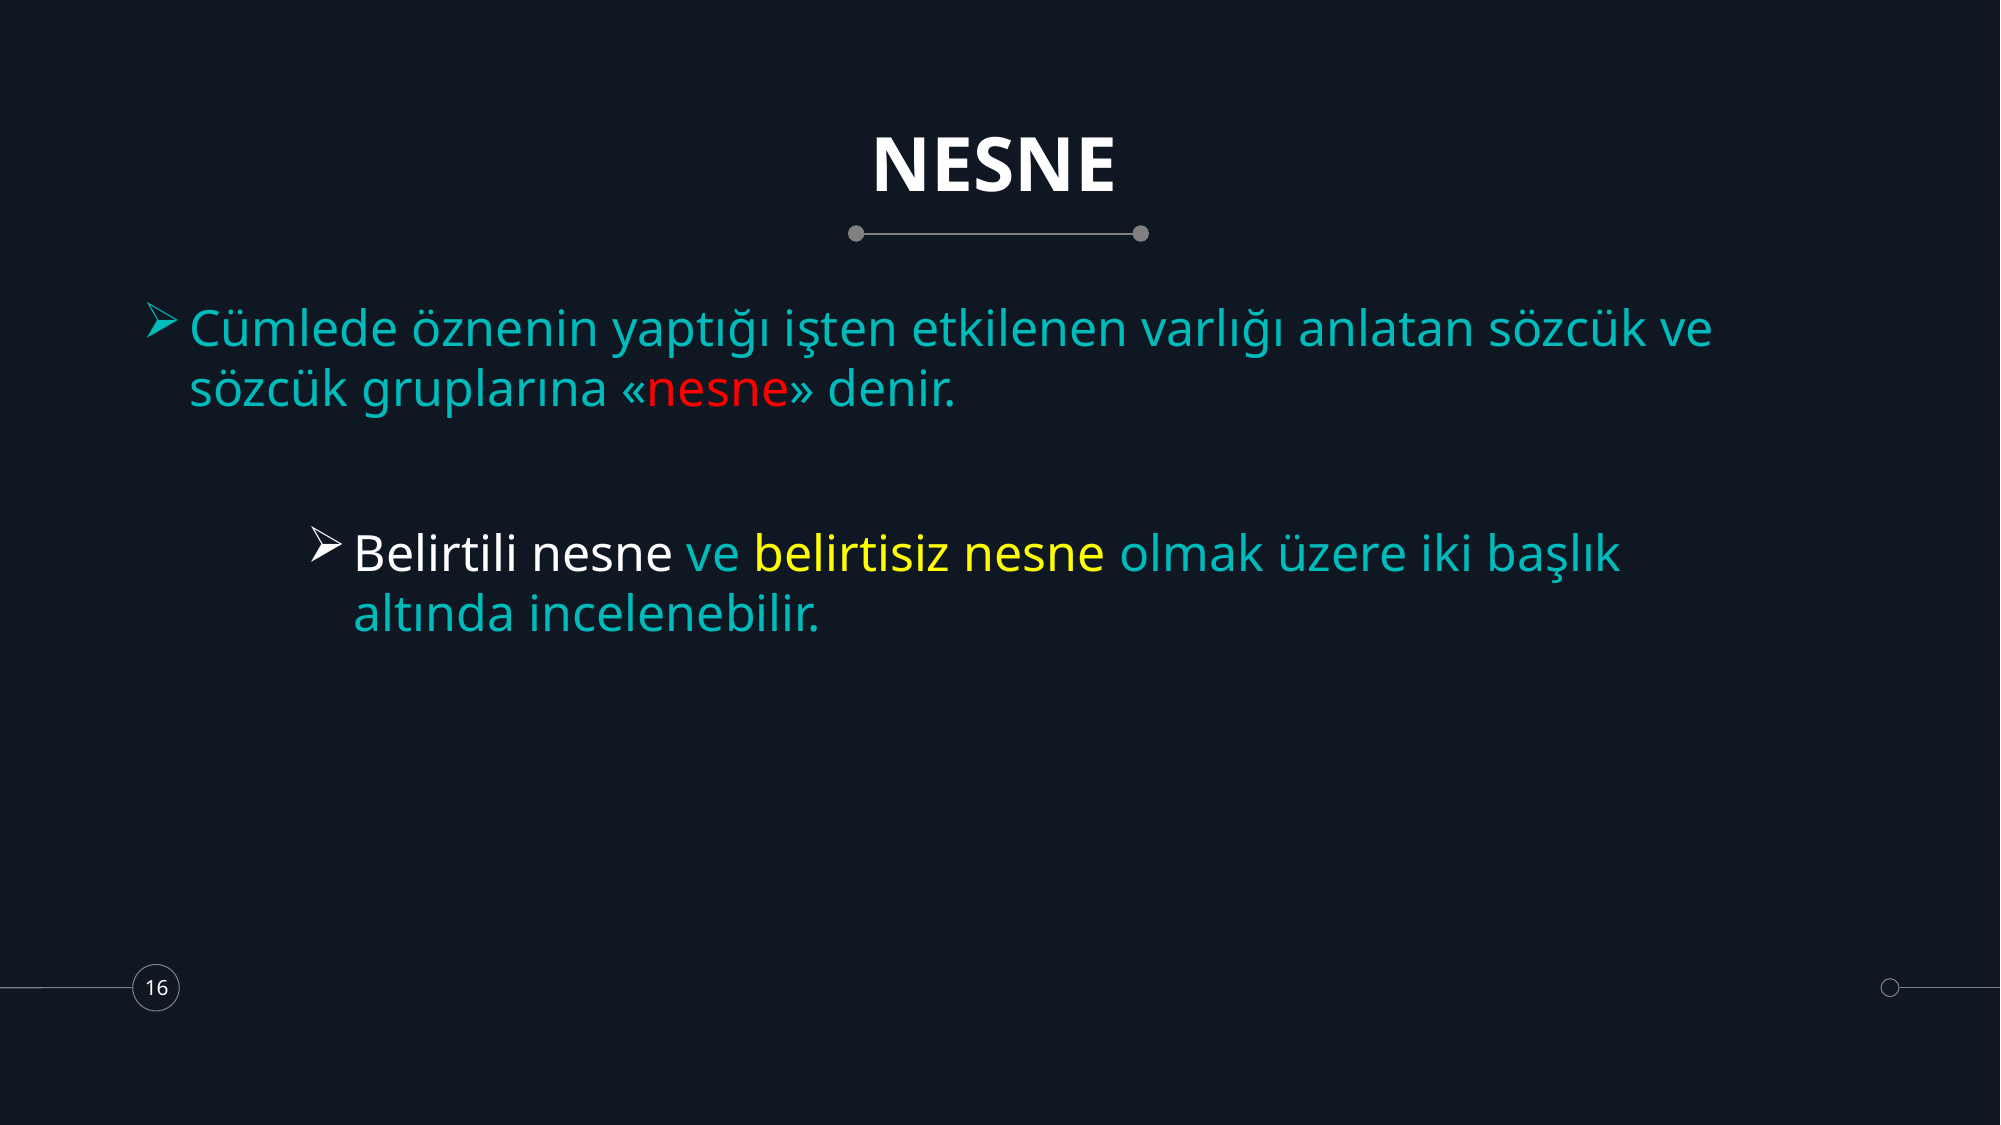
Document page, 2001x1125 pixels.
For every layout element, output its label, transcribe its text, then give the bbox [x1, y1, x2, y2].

text_box Belirtili nesne ve belirtisiz nesne olmak üzere iki başlık altında incelenebilir. [292, 513, 1808, 649]
slide_number 16 [127, 964, 186, 1014]
text_box Cümlede öznenin yaptığı işten etkilenen varlığı anlatan sözcük ve sözcük gruplarına «nesne» denir. [127, 289, 1886, 424]
title NESNE [345, 114, 1644, 208]
